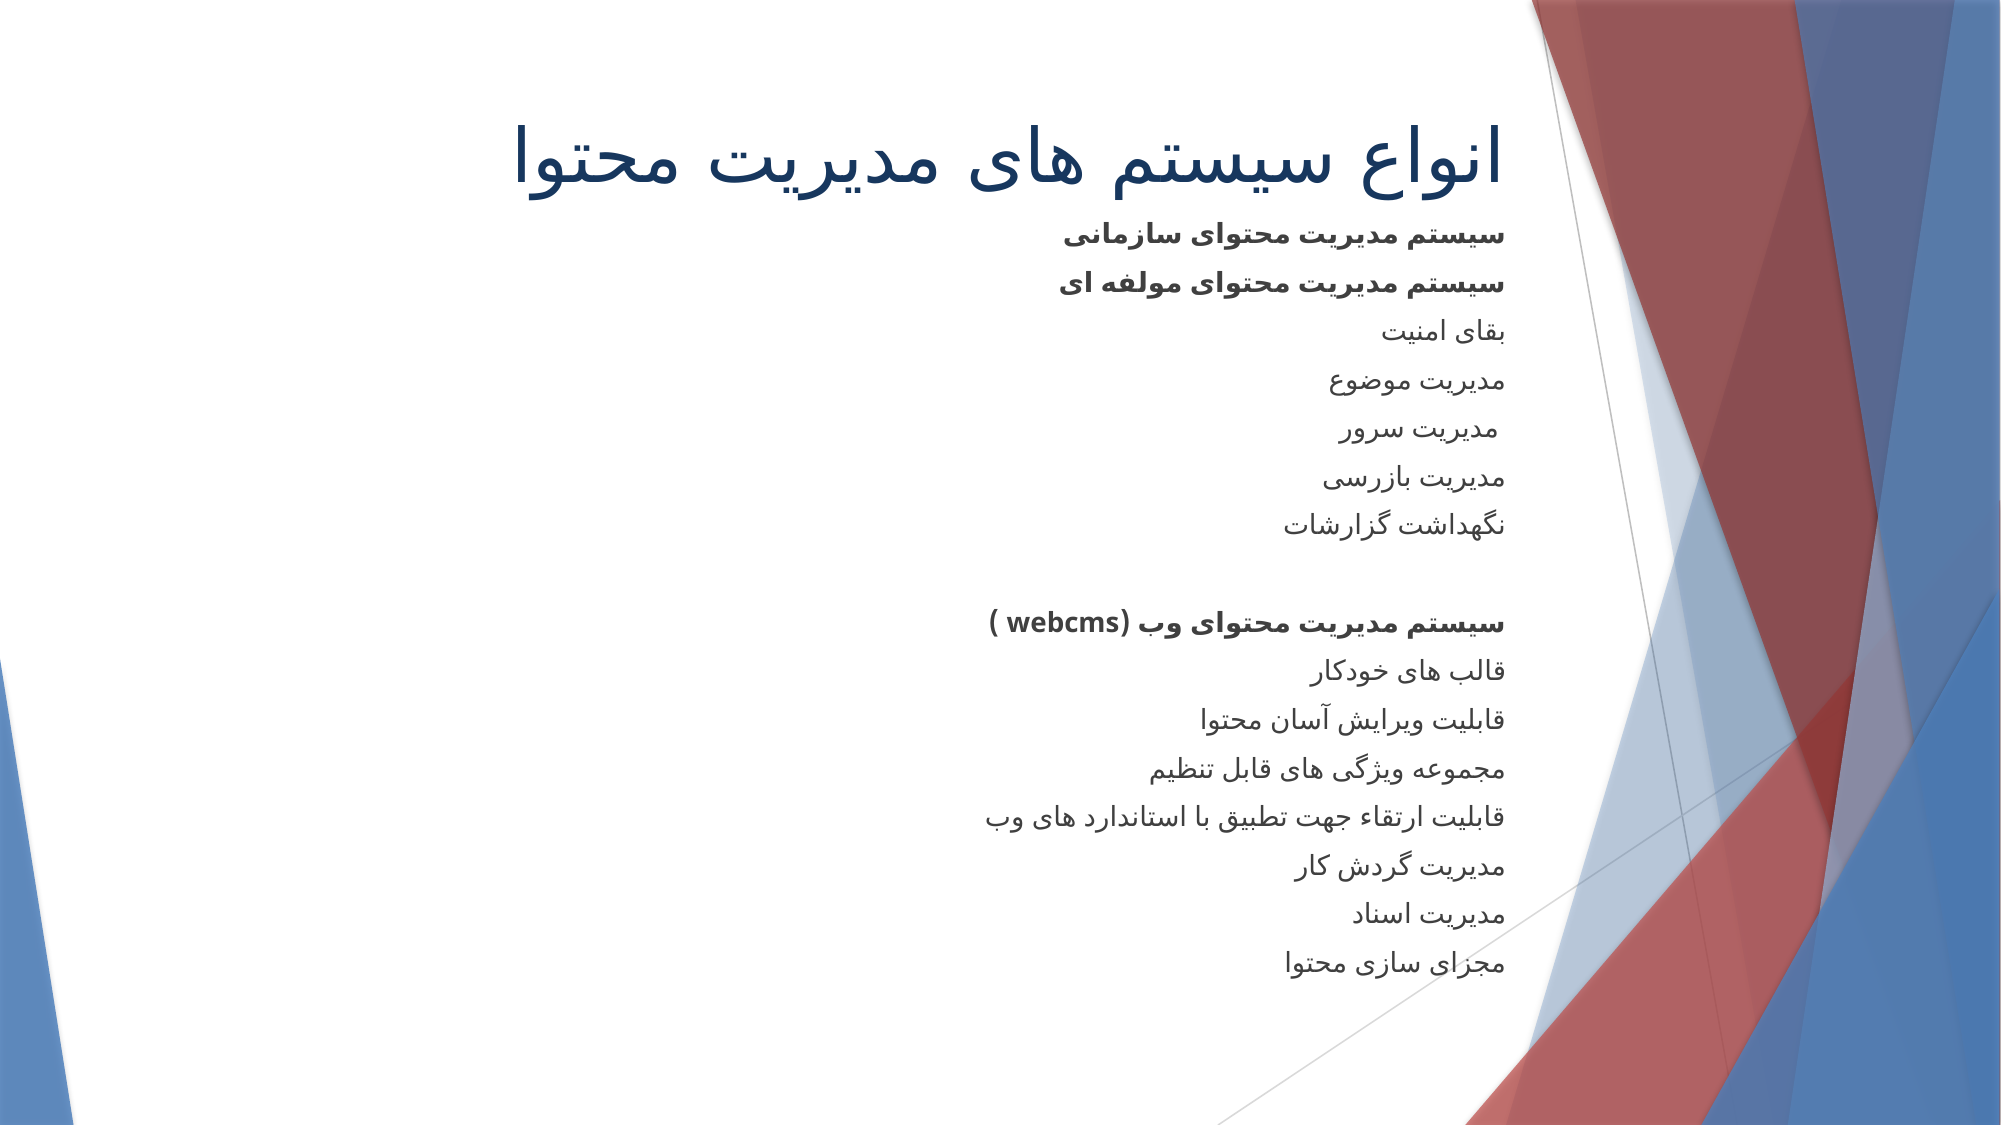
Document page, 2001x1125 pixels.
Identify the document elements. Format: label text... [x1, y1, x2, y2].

title انواع سیستم های مدیریت محتوا [111, 99, 1522, 208]
list سیستم مدیریت محتوای سازمانی سیستم مدیریت محتوای مولفه ای بقای امنیت مدیریت موضوع مدیریت سرور مدیریت بازرسی نگهداشت گزارشات سیستم مدیریت محتوای وب (webcms ) قالب های خودکار قابلیت ویرایش آسان محتوا مجموعه ویژگی های قابل تنظیم قابلیت ارتقاء جهت تطبیق با استاندارد های وب مدیریت گردش کار مدیریت اسناد مجزای سازی محتوا [111, 208, 1522, 992]
